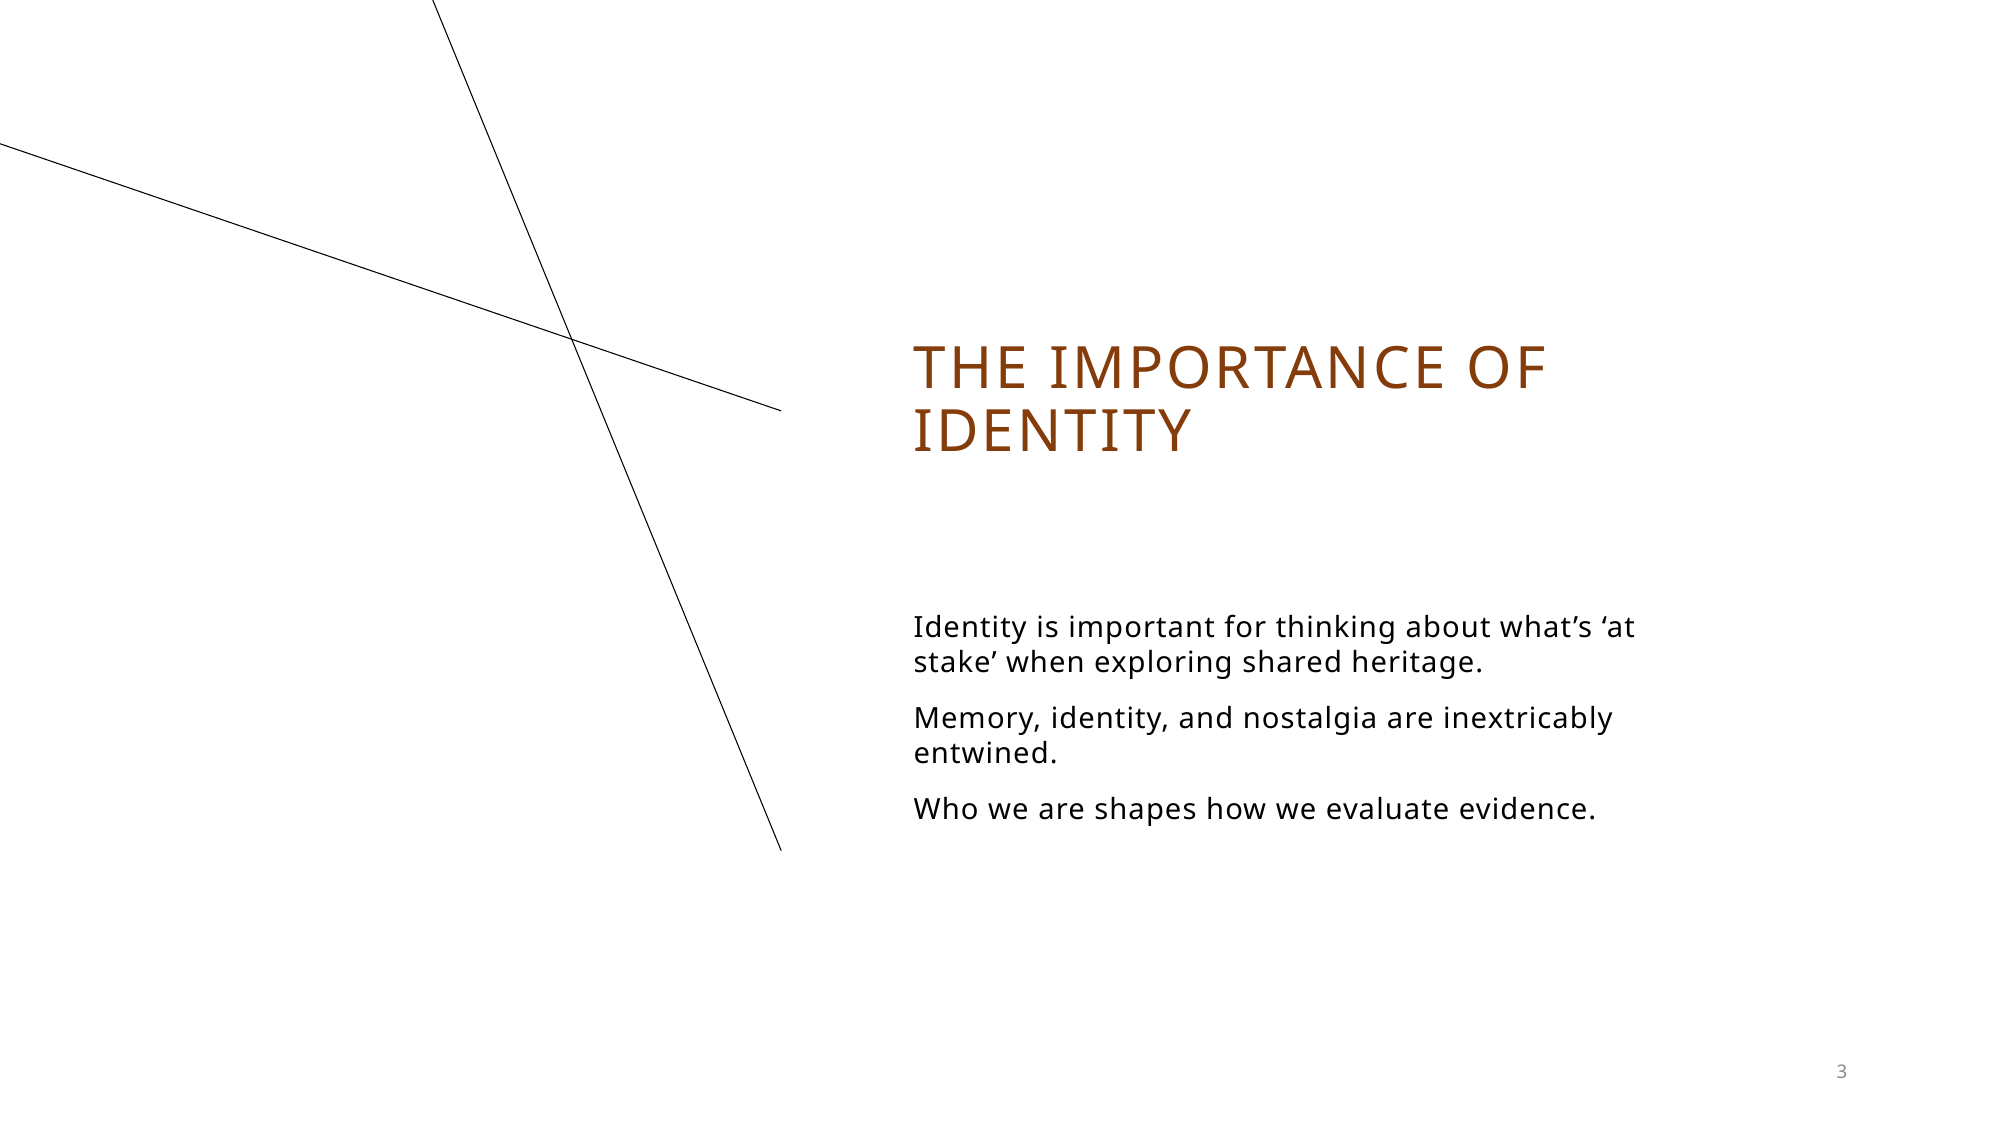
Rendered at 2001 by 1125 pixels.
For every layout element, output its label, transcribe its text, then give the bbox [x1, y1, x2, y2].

list Identity is important for thinking about what’s ‘at stake’ when exploring shared heritage. Memory, identity, and nostalgia are inextricably entwined. Who we are shapes how we evaluate evidence. [898, 600, 1737, 929]
title The importance of identity [898, 274, 1737, 472]
slide_number 3 [1412, 1042, 1863, 1103]
